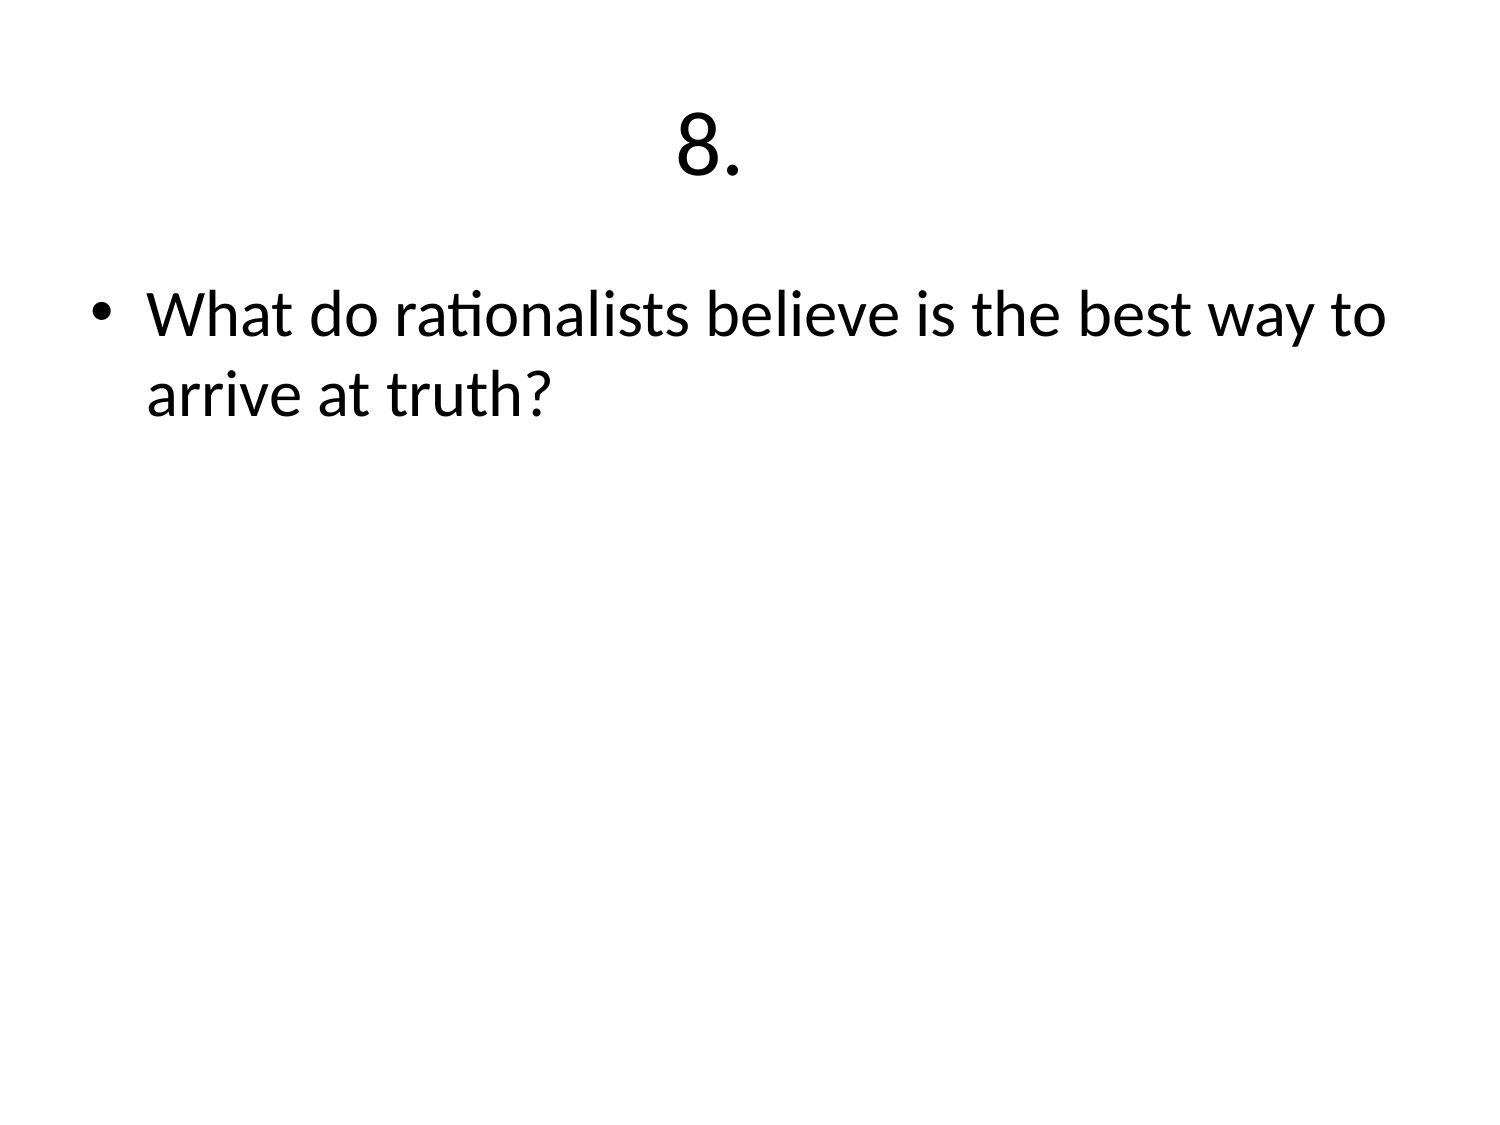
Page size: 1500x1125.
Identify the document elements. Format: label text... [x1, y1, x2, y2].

list What do rationalists believe is the best way to arrive at truth? [75, 262, 1425, 1005]
title 8. [75, 45, 1425, 233]
